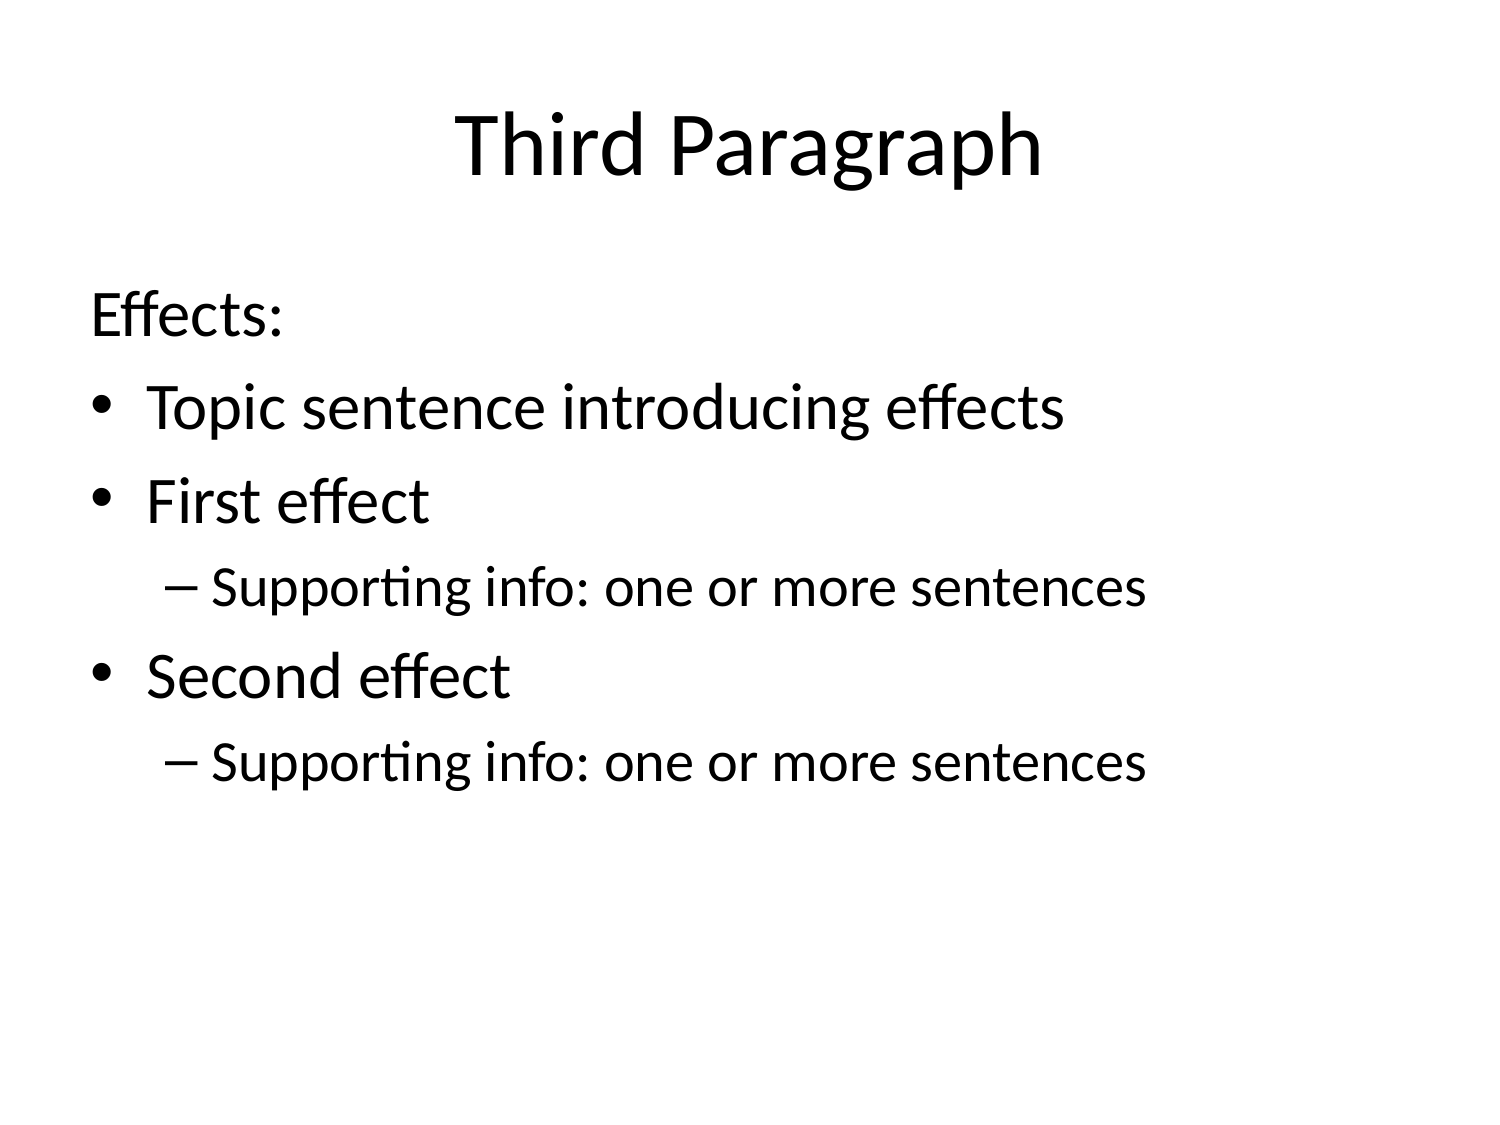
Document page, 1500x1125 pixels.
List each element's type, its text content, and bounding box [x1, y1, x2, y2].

list Effects: Topic sentence introducing effects First effect Supporting info: one or more sentences Second effect Supporting info: one or more sentences [75, 262, 1425, 1005]
title Third Paragraph [75, 45, 1425, 233]
